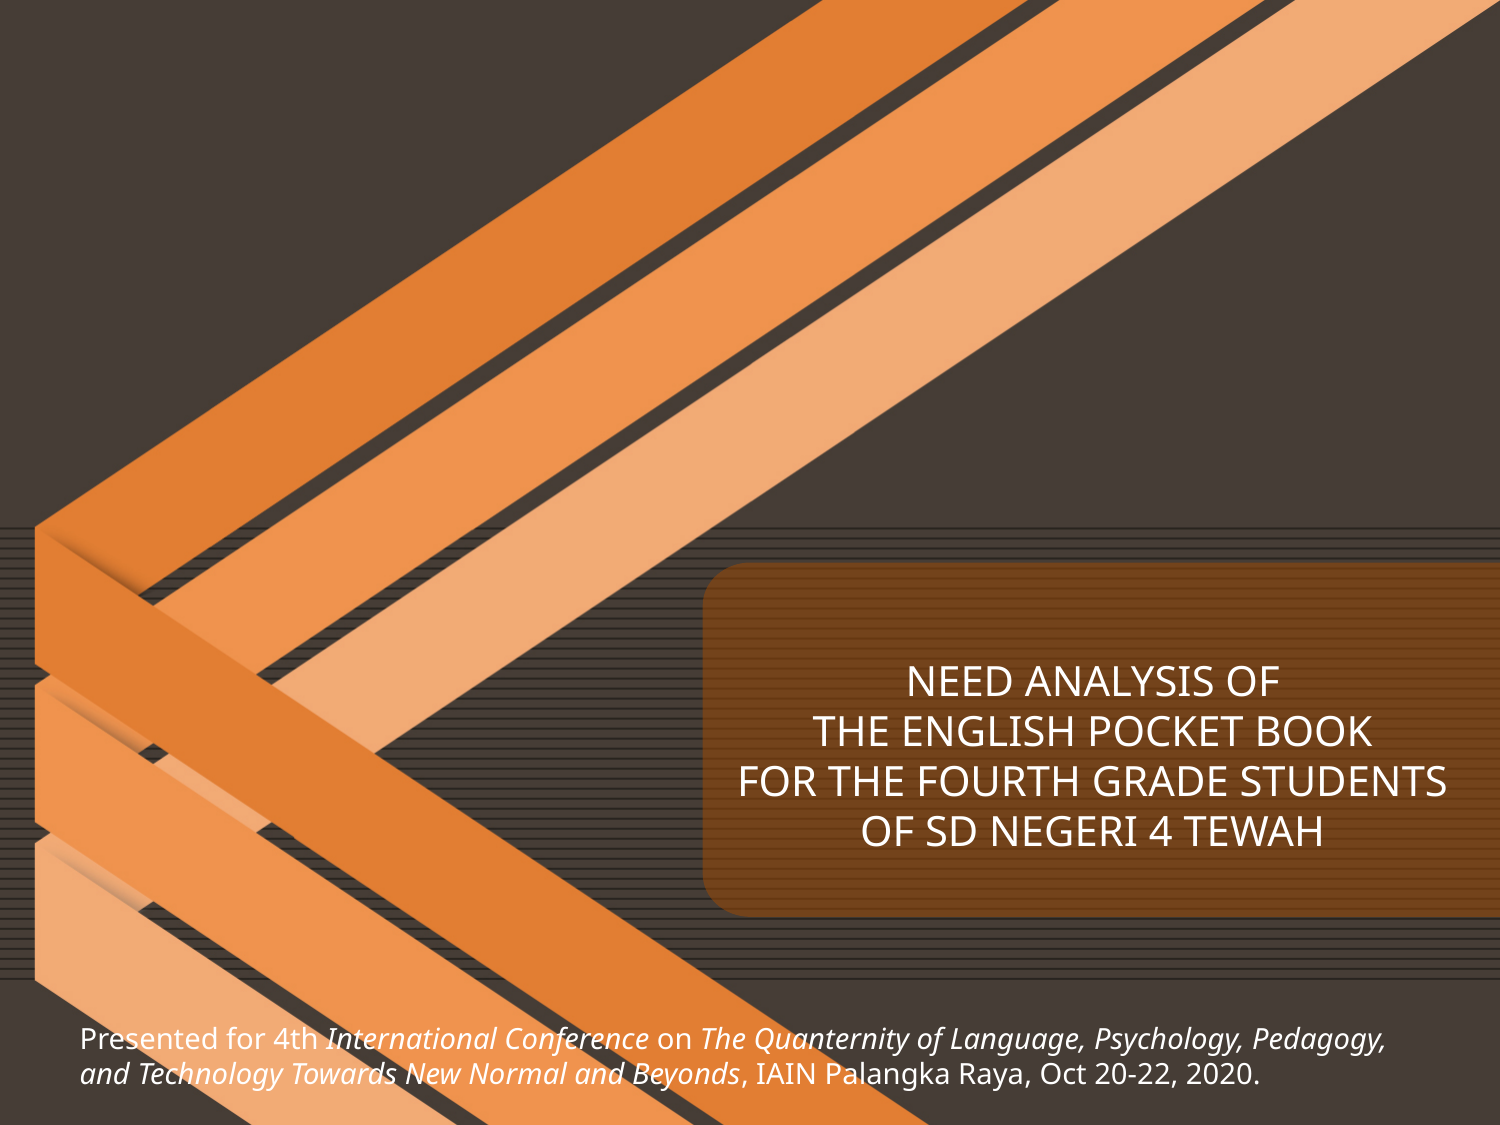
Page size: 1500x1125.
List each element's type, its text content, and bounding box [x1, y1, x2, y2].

text_box Presented for 4th International Conference on The Quanternity of Language, Psychology, Pedagogy, and Technology Towards New Normal and Beyonds, IAIN Palangka Raya, Oct 20-22, 2020. [64, 1012, 1436, 1125]
text_box NEED ANALYSIS OF THE ENGLISH POCKET BOOK FOR THE FOURTH GRADE STUDENTS OF SD NEGERI 4 TEWAH [702, 647, 1483, 863]
picture [0, 0, 1500, 1125]
text_box [700, 560, 1500, 919]
